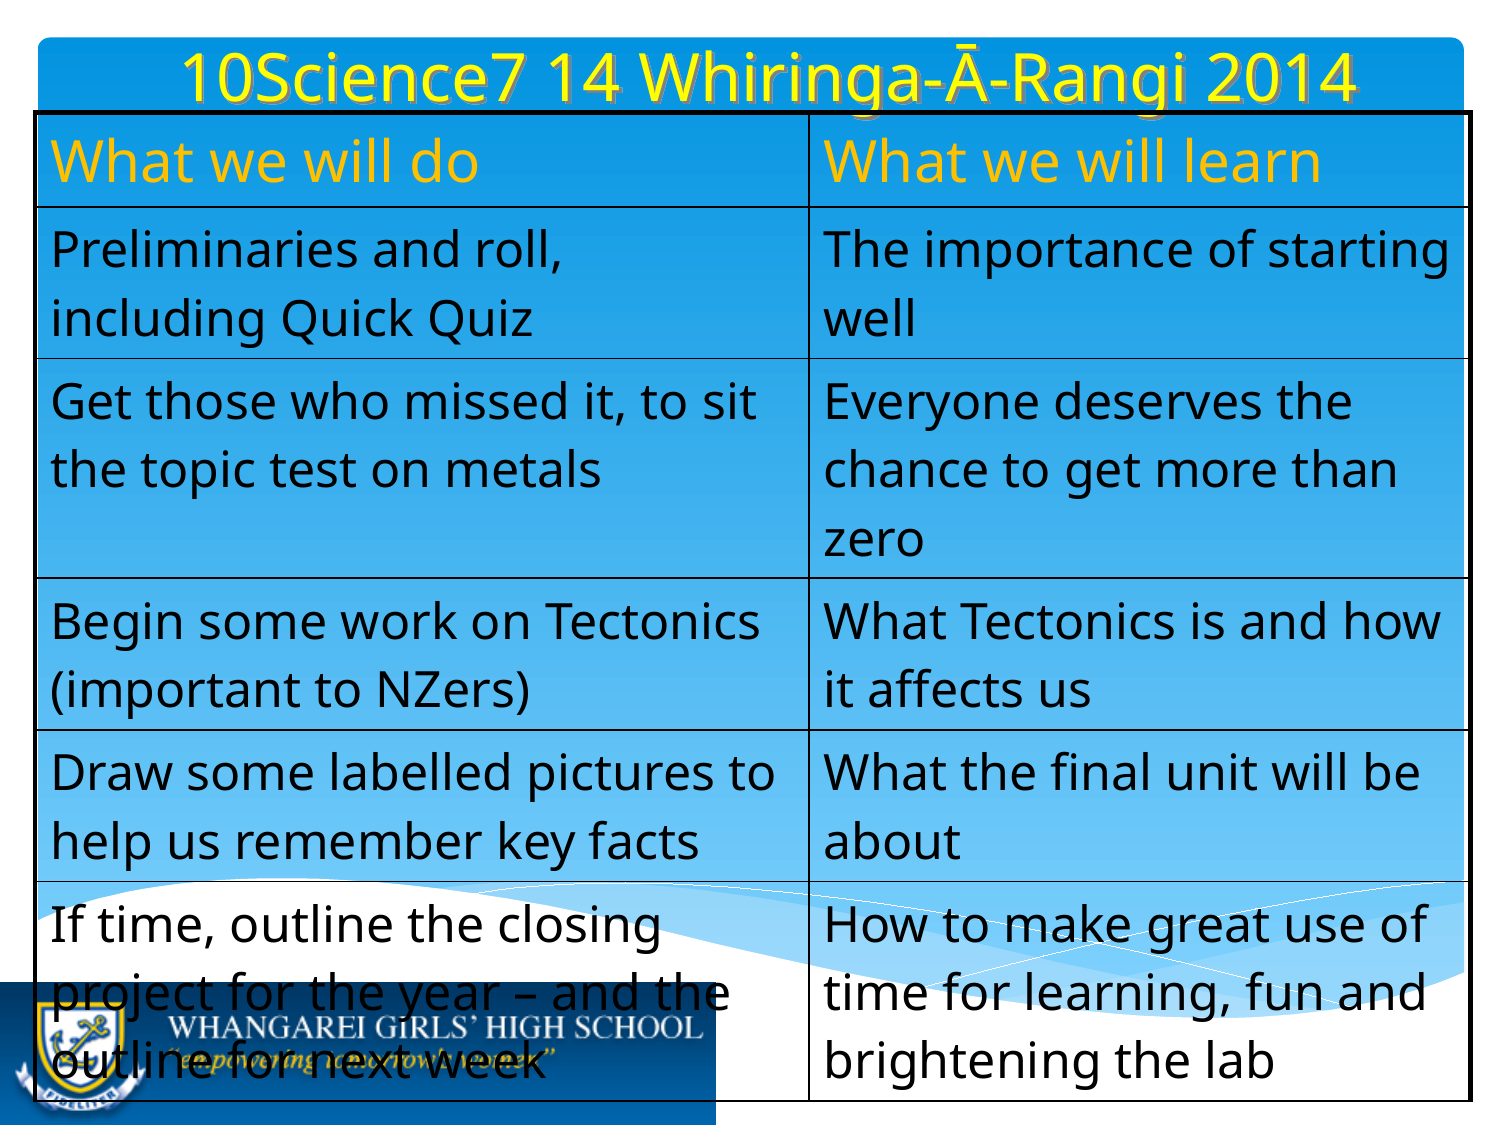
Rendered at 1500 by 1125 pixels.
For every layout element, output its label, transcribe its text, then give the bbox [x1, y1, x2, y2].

text_box 10Science7 14 Whiringa-Ā-Rangi 2014 [162, 24, 1375, 110]
table_cell Begin some work on Tectonics (important to NZers) [37, 579, 808, 729]
table_cell Everyone deserves the chance to get more than zero [810, 359, 1468, 577]
table_cell Get those who missed it, to sit the topic test on metals [37, 359, 808, 577]
table_cell Preliminaries and roll, including Quick Quiz [37, 208, 808, 358]
picture [0, 982, 716, 1125]
table_cell What Tectonics is and how it affects us [810, 579, 1468, 729]
table_cell The importance of starting well [810, 208, 1468, 358]
table_header What we will do [37, 115, 808, 206]
table_cell Draw some labelled pictures to help us remember key facts [37, 731, 808, 881]
table_header What we will learn [810, 115, 1468, 206]
table_cell If time, outline the closing project for the year – and the outline for next week [37, 882, 808, 1100]
table_cell What the final unit will be about [810, 731, 1468, 881]
table_cell How to make great use of time for learning, fun and brightening the lab [810, 882, 1468, 1100]
